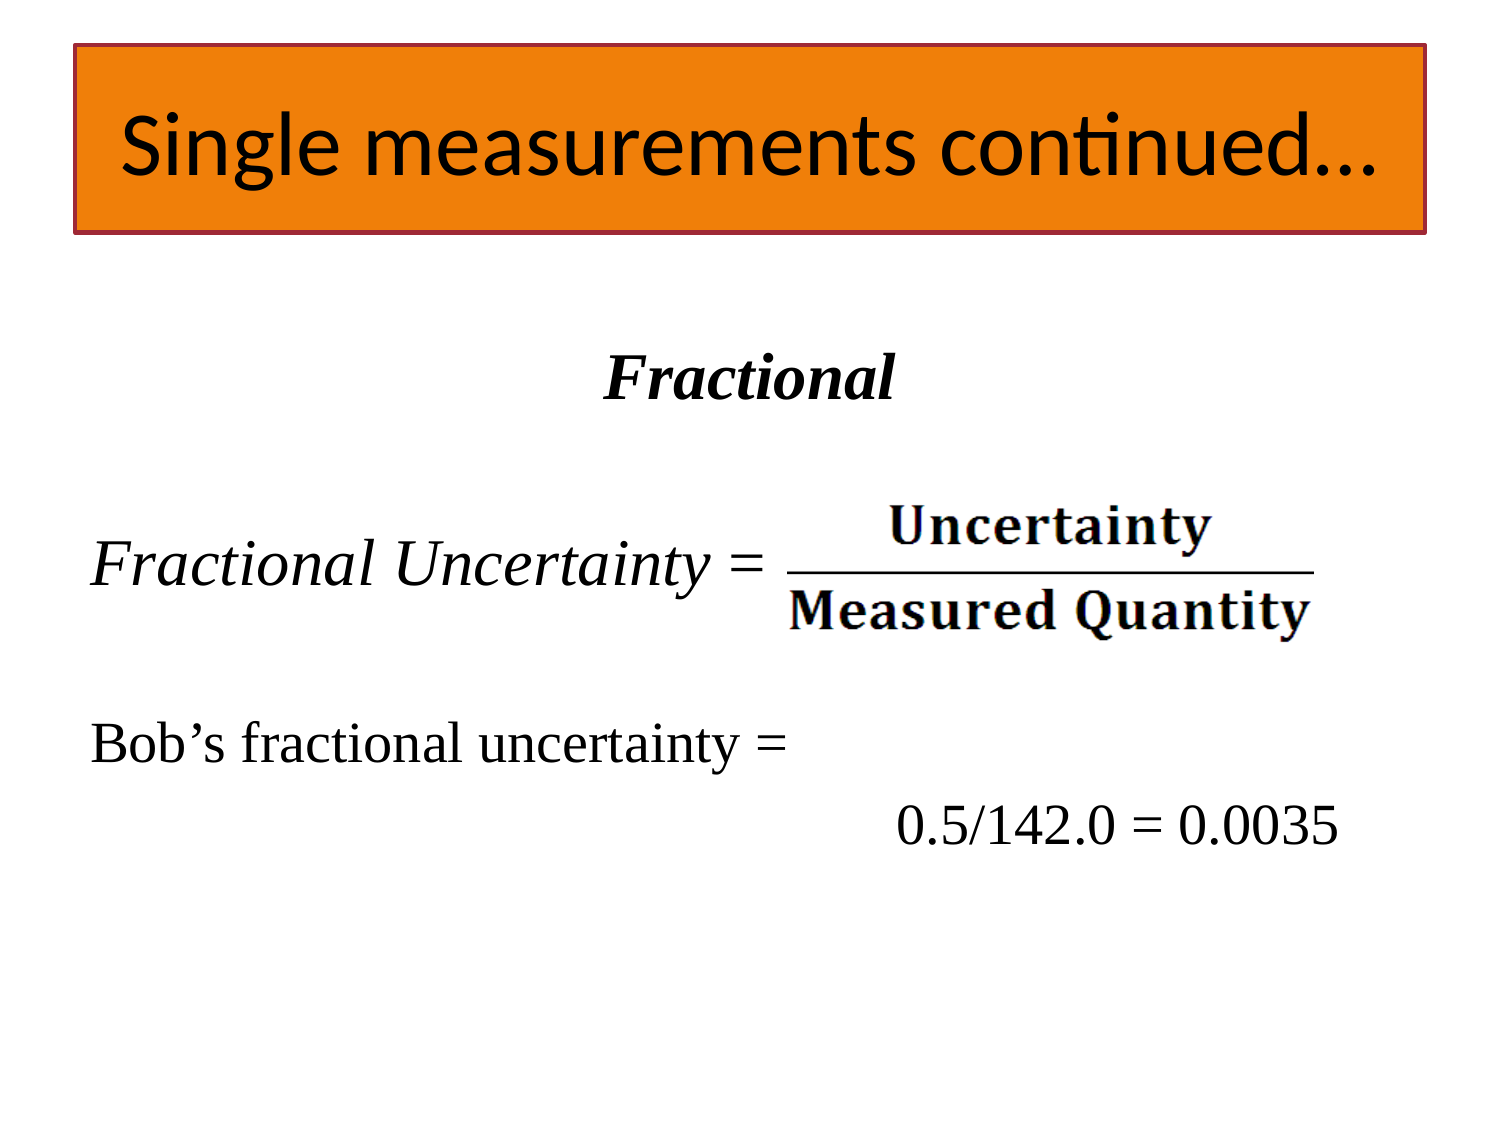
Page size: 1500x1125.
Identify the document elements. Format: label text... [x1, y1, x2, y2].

list Fractional Fractional Uncertainty = Bob’s fractional uncertainty = 0.5/142.0 = 0.0035 [75, 324, 1425, 1068]
title Single measurements continued… [73, 43, 1427, 235]
picture [787, 499, 1315, 655]
